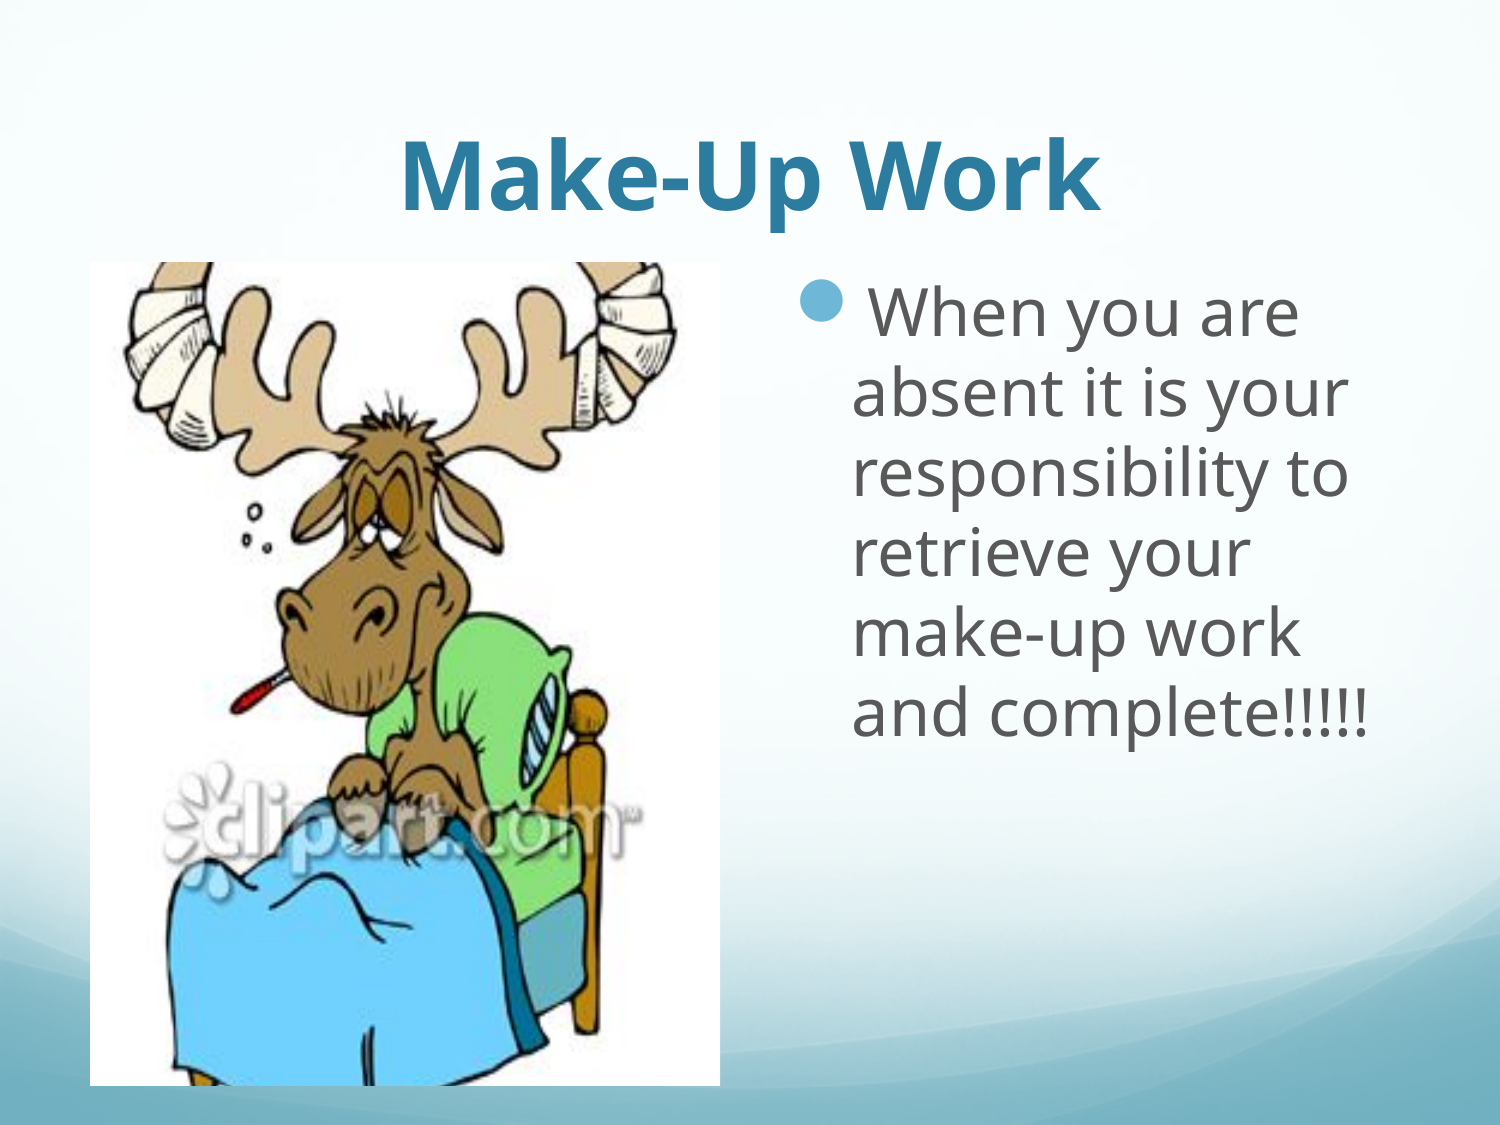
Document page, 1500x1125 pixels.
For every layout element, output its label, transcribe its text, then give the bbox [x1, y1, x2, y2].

list When you are absent it is your responsibility to retrieve your make-up work and complete!!!!! [779, 262, 1410, 975]
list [89, 261, 721, 1086]
title Make-Up Work [90, 17, 1410, 237]
